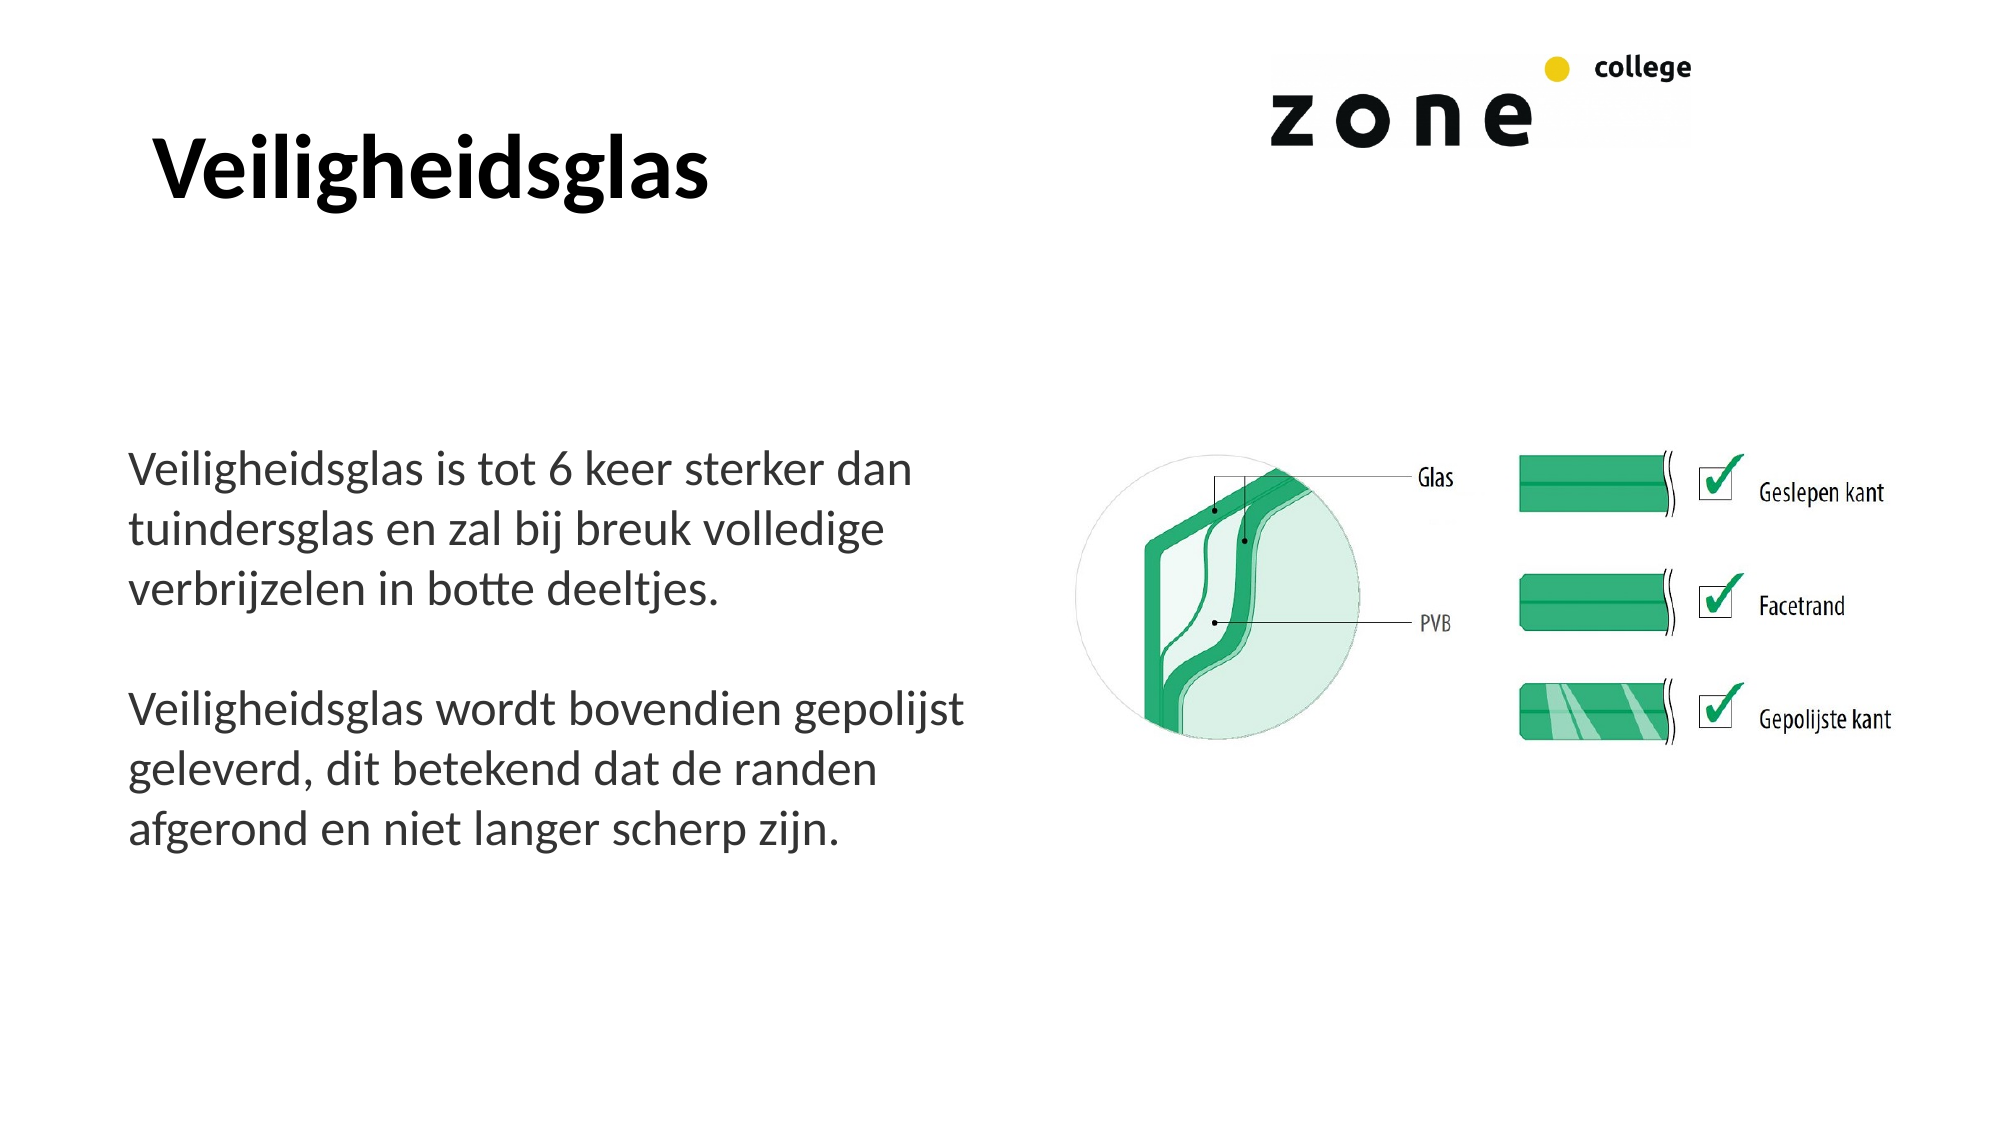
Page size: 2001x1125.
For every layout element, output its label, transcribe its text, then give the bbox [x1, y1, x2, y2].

picture [1271, 54, 1691, 148]
text_box Veiligheidsglas is tot 6 keer sterker dan tuindersglas en zal bij breuk volledige verbrijzelen in botte deeltjes. Veiligheidsglas wordt bovendien gepolijst geleverd, dit betekend dat de randen afgerond en niet langer scherp zijn. [113, 428, 1066, 863]
picture [1066, 199, 1896, 1029]
title Veiligheidsglas [137, 59, 1863, 278]
